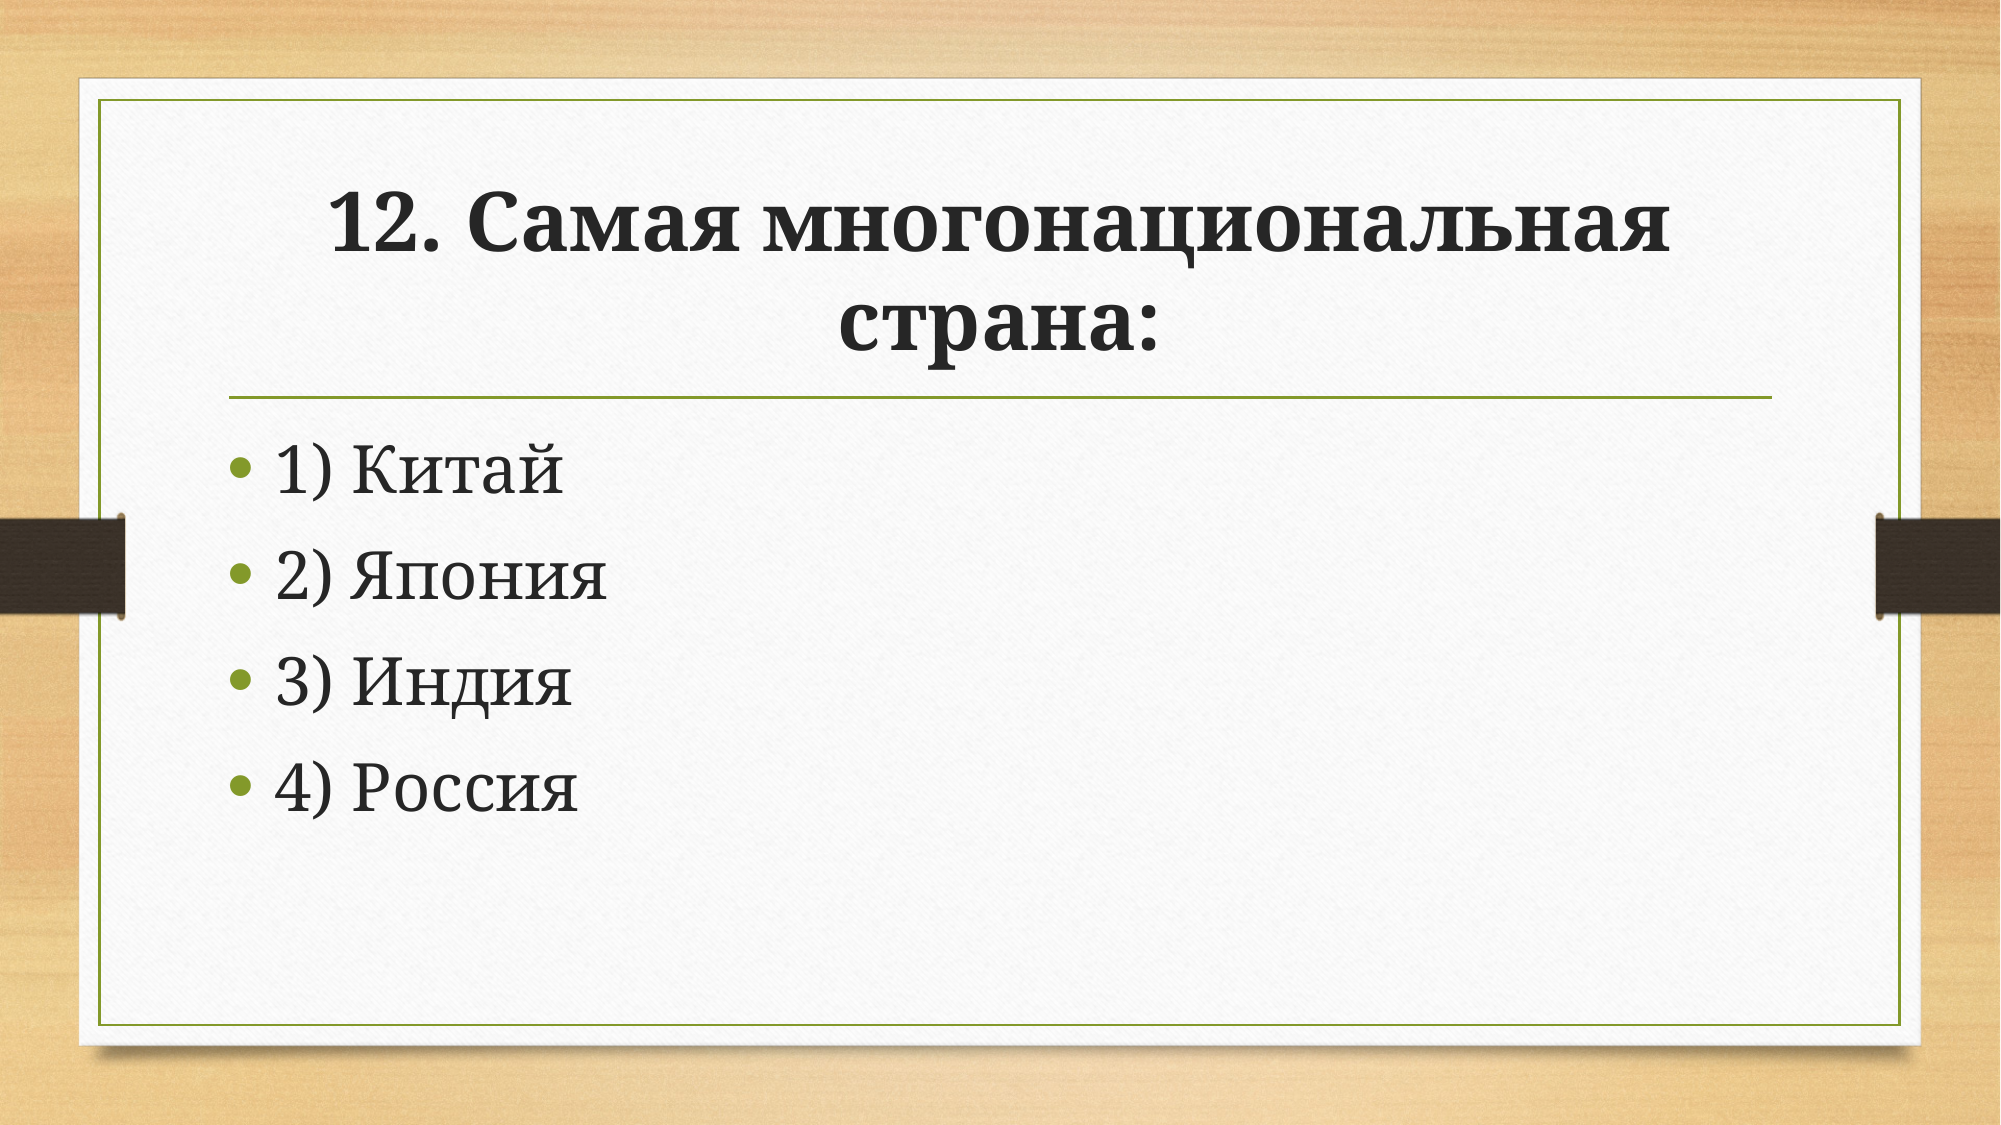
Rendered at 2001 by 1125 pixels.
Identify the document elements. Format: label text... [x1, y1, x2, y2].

picture [0, 0, 2001, 1125]
list 1) Китай 2) Япония 3) Индия 4) Россия [212, 419, 1788, 964]
title 12. Самая многонациональная страна: [212, 161, 1788, 375]
